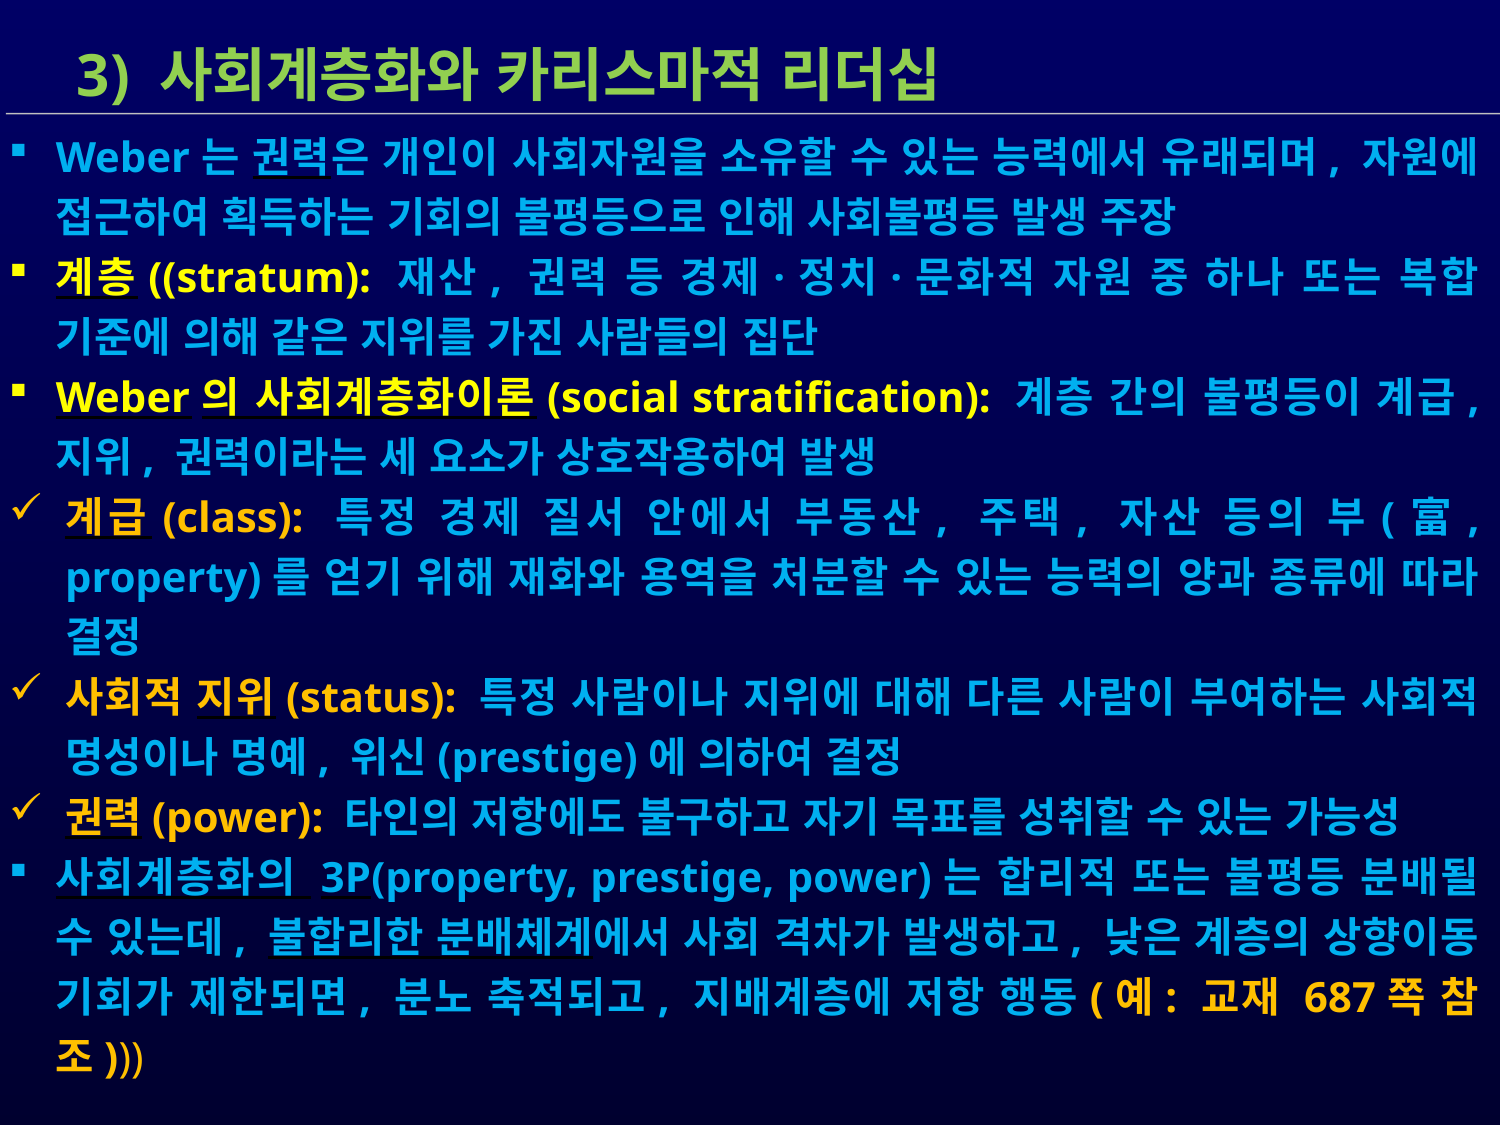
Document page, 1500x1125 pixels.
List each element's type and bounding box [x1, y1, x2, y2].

text_box [0, 30, 1500, 972]
